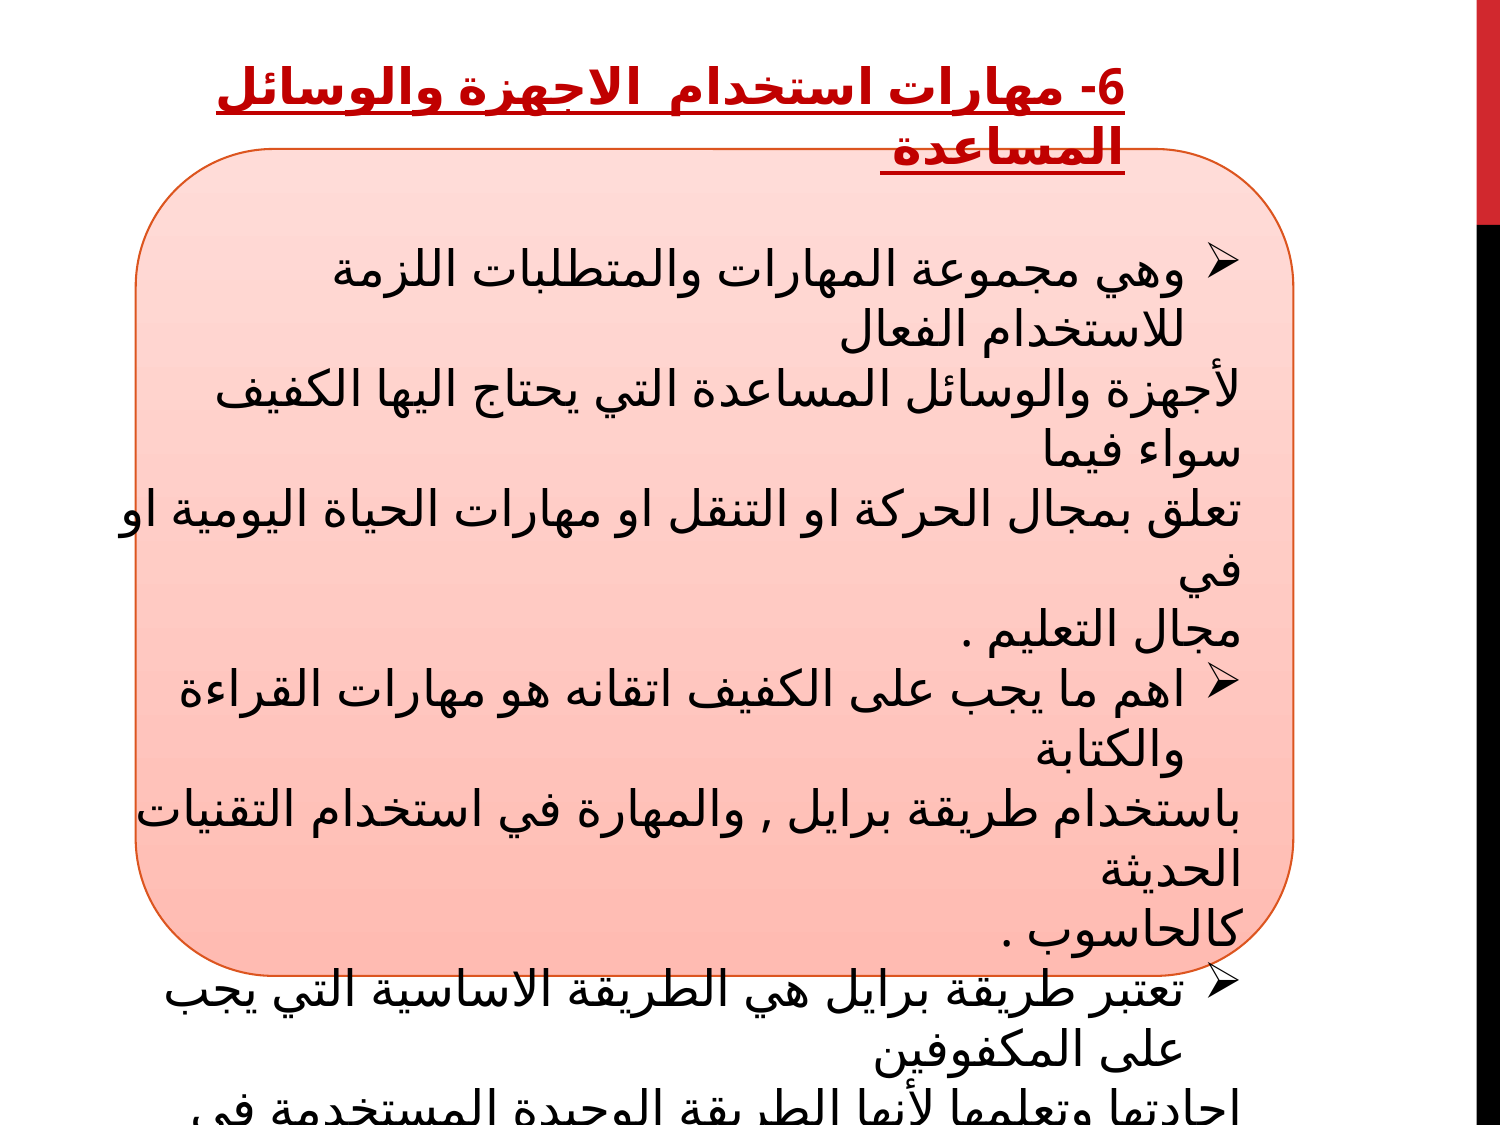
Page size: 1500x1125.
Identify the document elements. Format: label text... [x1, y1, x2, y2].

text_box [147, 147, 1295, 932]
text_box وهي مجموعة المهارات والمتطلبات اللزمة للاستخدام الفعال لأجهزة والوسائل المساعدة التي يحتاج اليها الكفيف سواء فيما تعلق بمجال الحركة او التنقل او مهارات الحياة اليومية او في مجال التعليم . اهم ما يجب على الكفيف اتقانه هو مهارات القراءة والكتابة باستخدام طريقة برايل , والمهارة في استخدام التقنيات الحديثة كالحاسوب . تعتبر طريقة برايل هي الطريقة الاساسية التي يجب على المكفوفين اجادتها وتعلمها لأنها الطريقة الوحيدة المستخدمة في التعليم وهي نظام للقراءة والكتابة يستخدم النقاط البارزة ويعتمد على حاسة اللمس . [100, 229, 1258, 1125]
text_box 6- مهارات استخدام الاجهزة والوسائل المساعدة [171, 47, 1140, 228]
